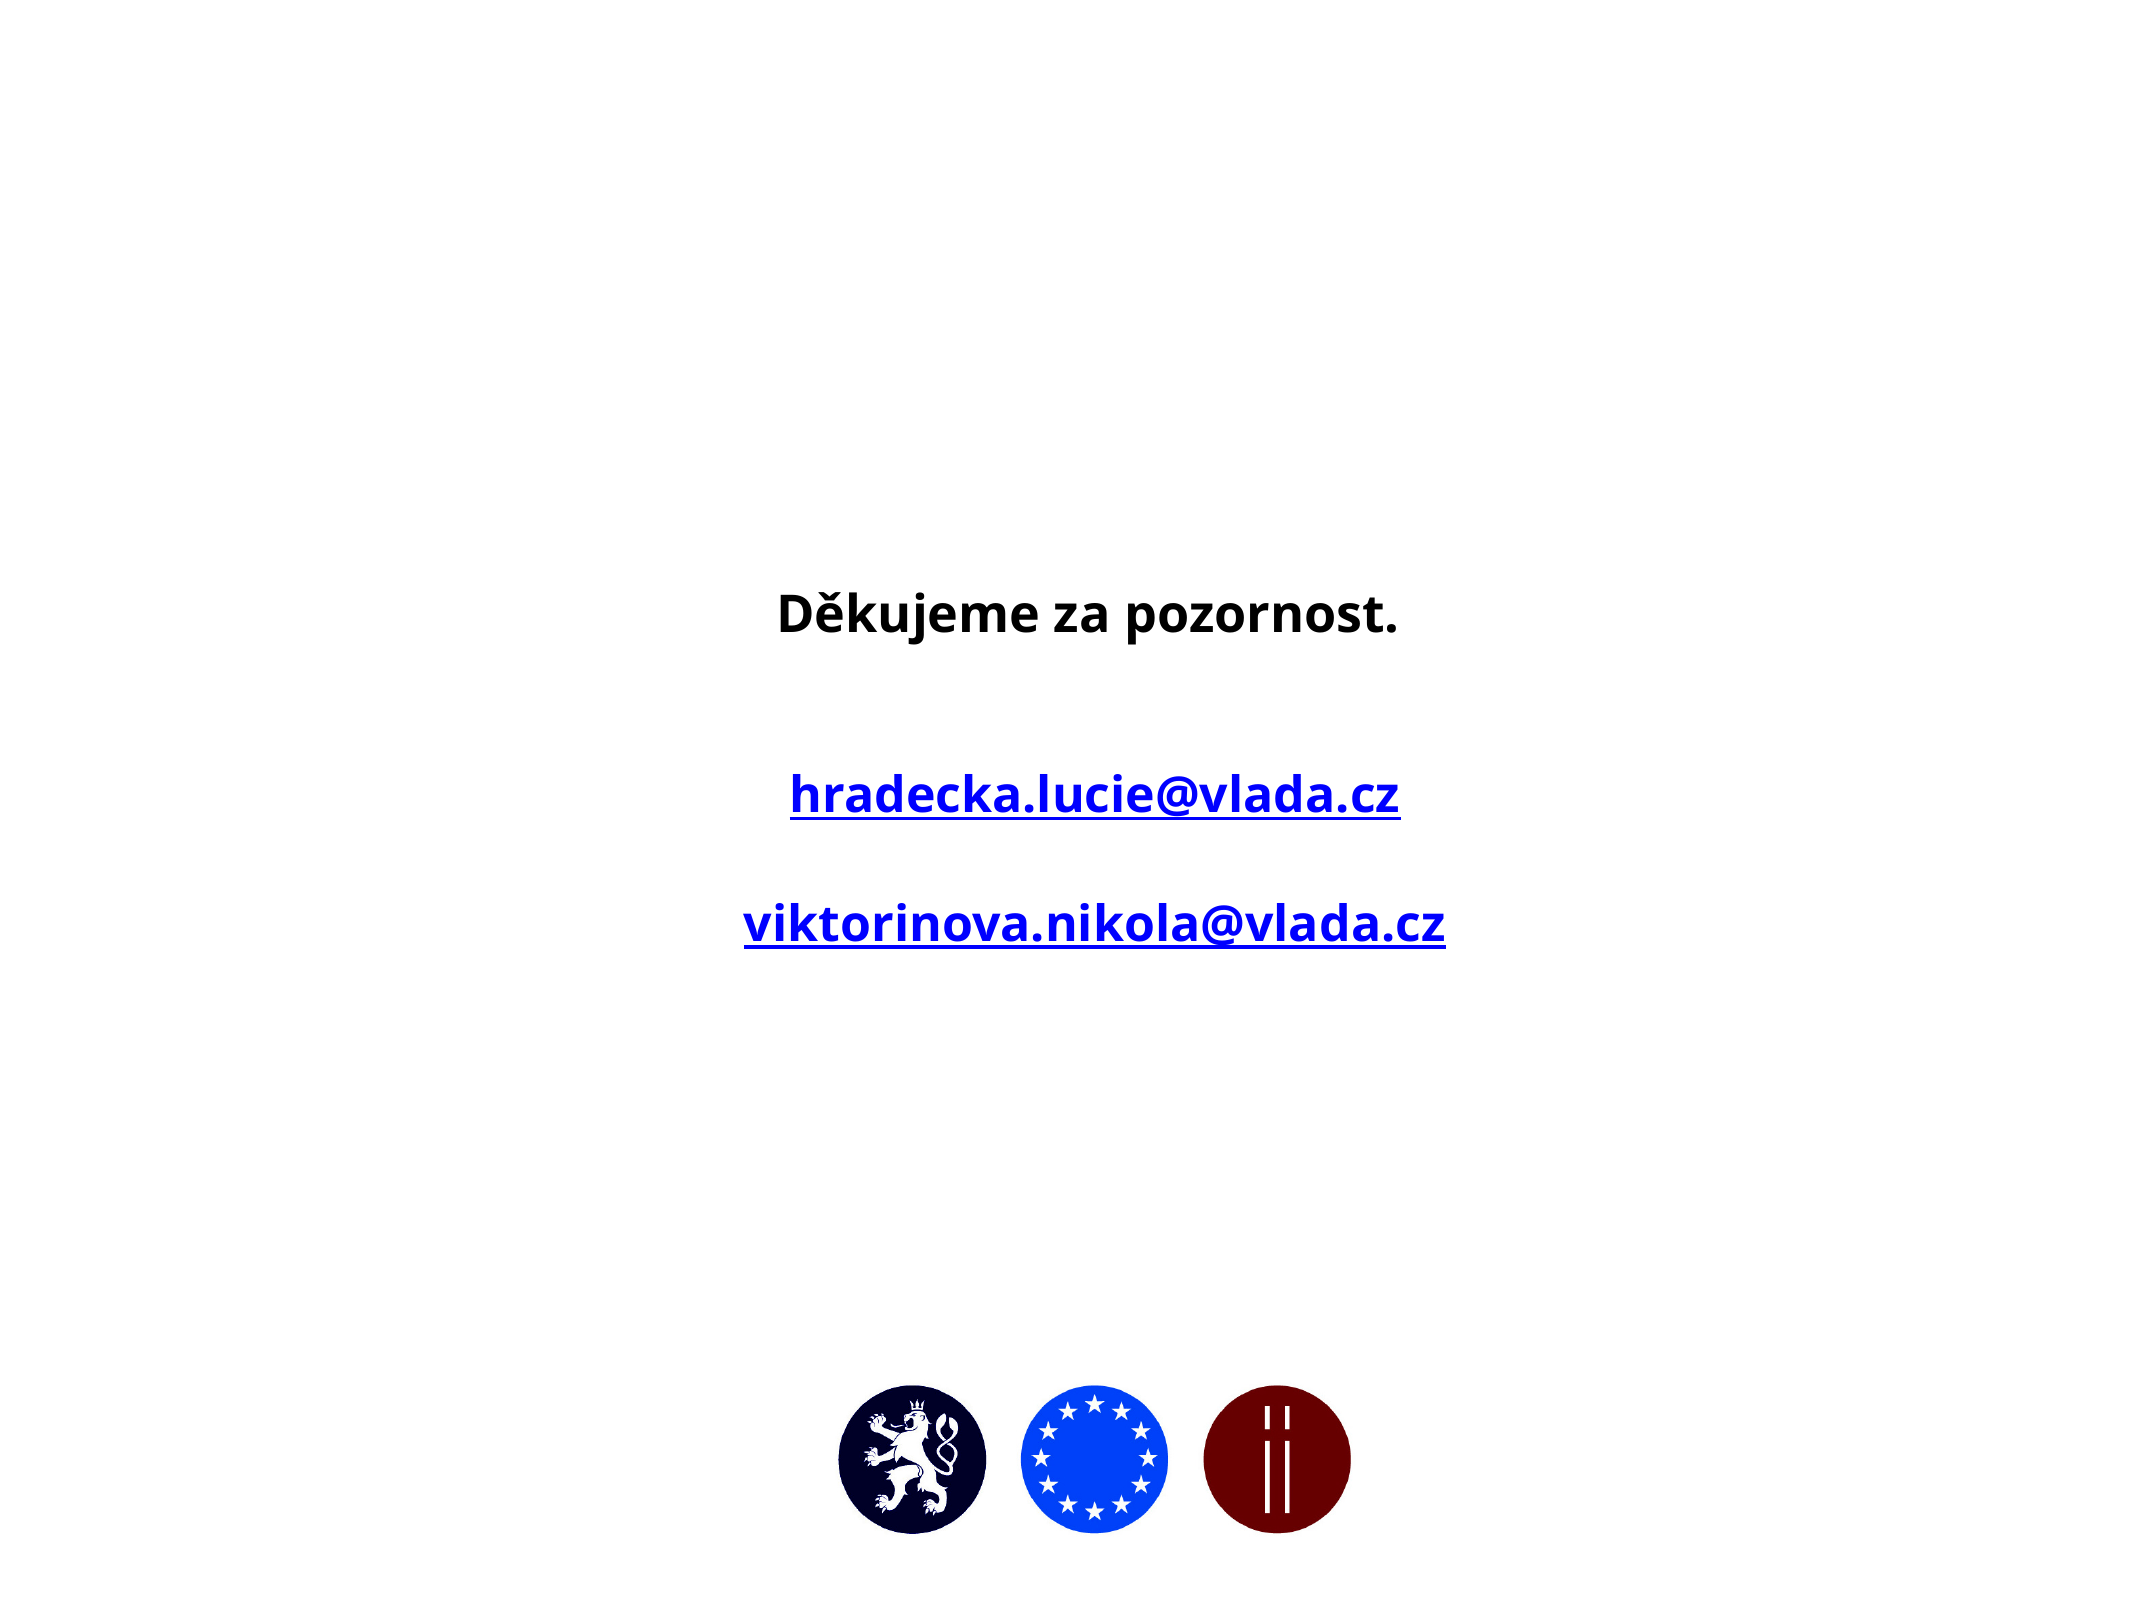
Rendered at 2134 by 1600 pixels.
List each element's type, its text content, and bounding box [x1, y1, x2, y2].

picture [821, 1373, 1369, 1546]
text_box Děkujeme za pozornost. hradecka.lucie@vlada.cz viktorinova.nikola@vlada.cz [735, 572, 1455, 1028]
